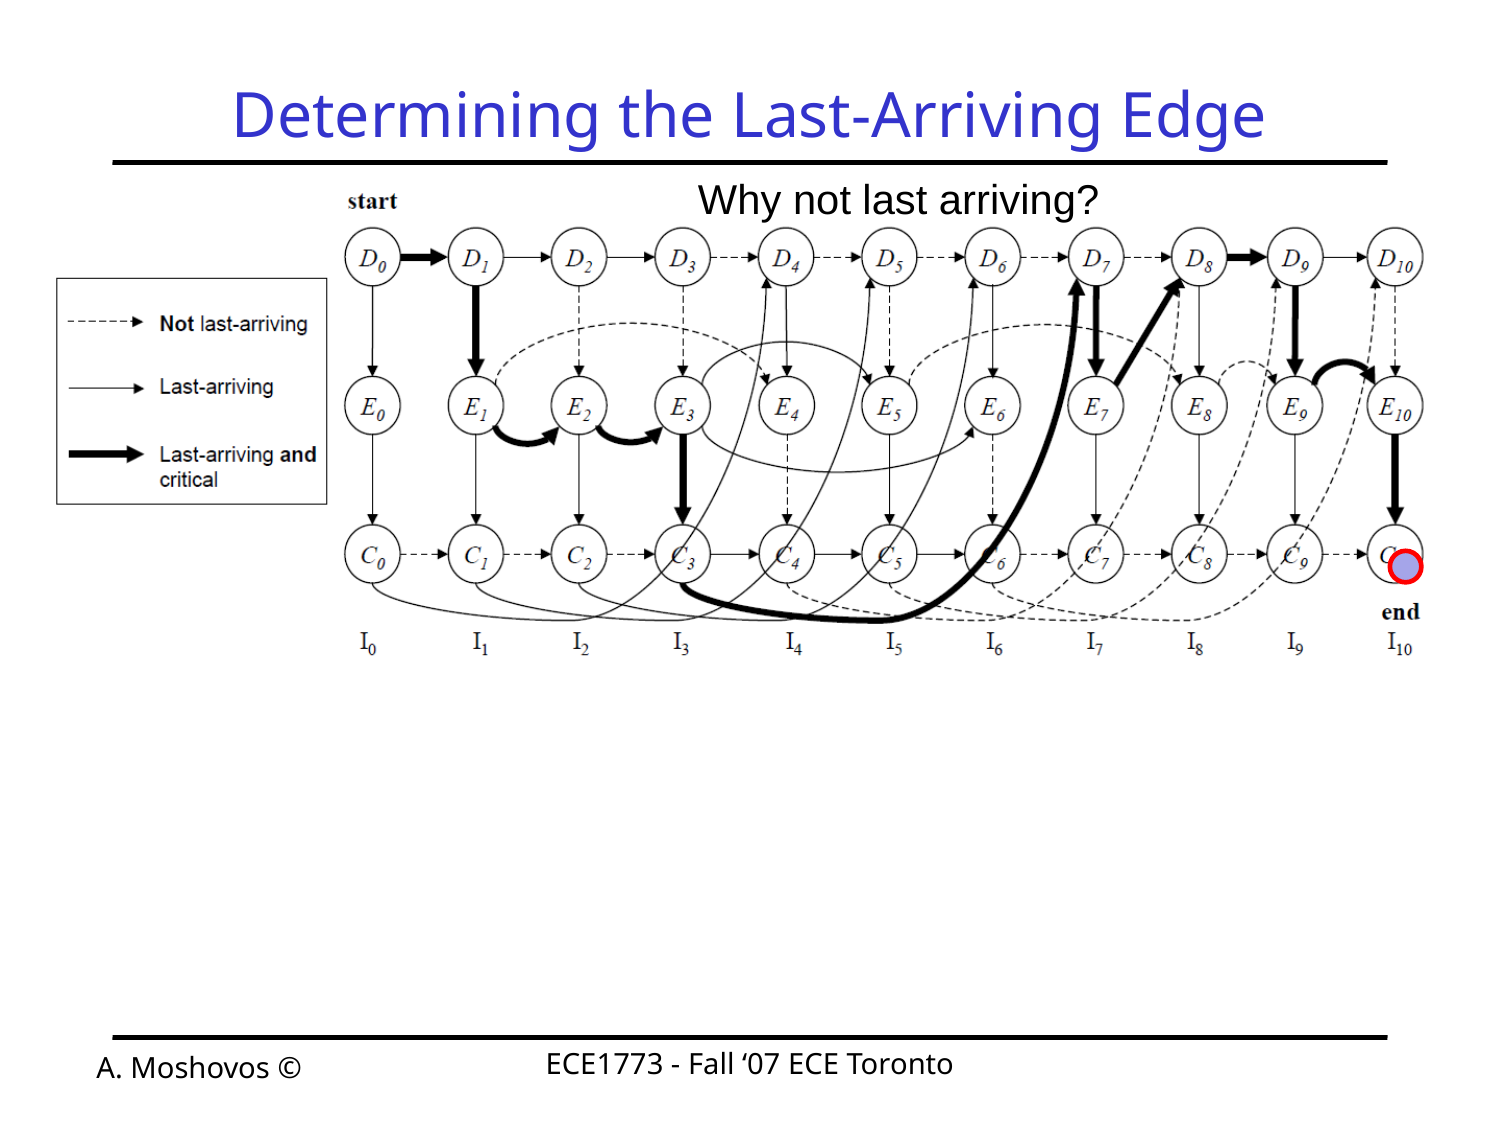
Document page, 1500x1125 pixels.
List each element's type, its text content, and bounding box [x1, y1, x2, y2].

text_box Why not last arriving? [683, 165, 1115, 189]
footer ECE1773 - Fall ‘07 ECE Toronto [487, 1037, 1013, 1101]
slide_number A. Moshovos © [81, 1041, 395, 1105]
title Determining the Last-Arriving Edge [112, 62, 1388, 163]
picture [23, 190, 1456, 673]
